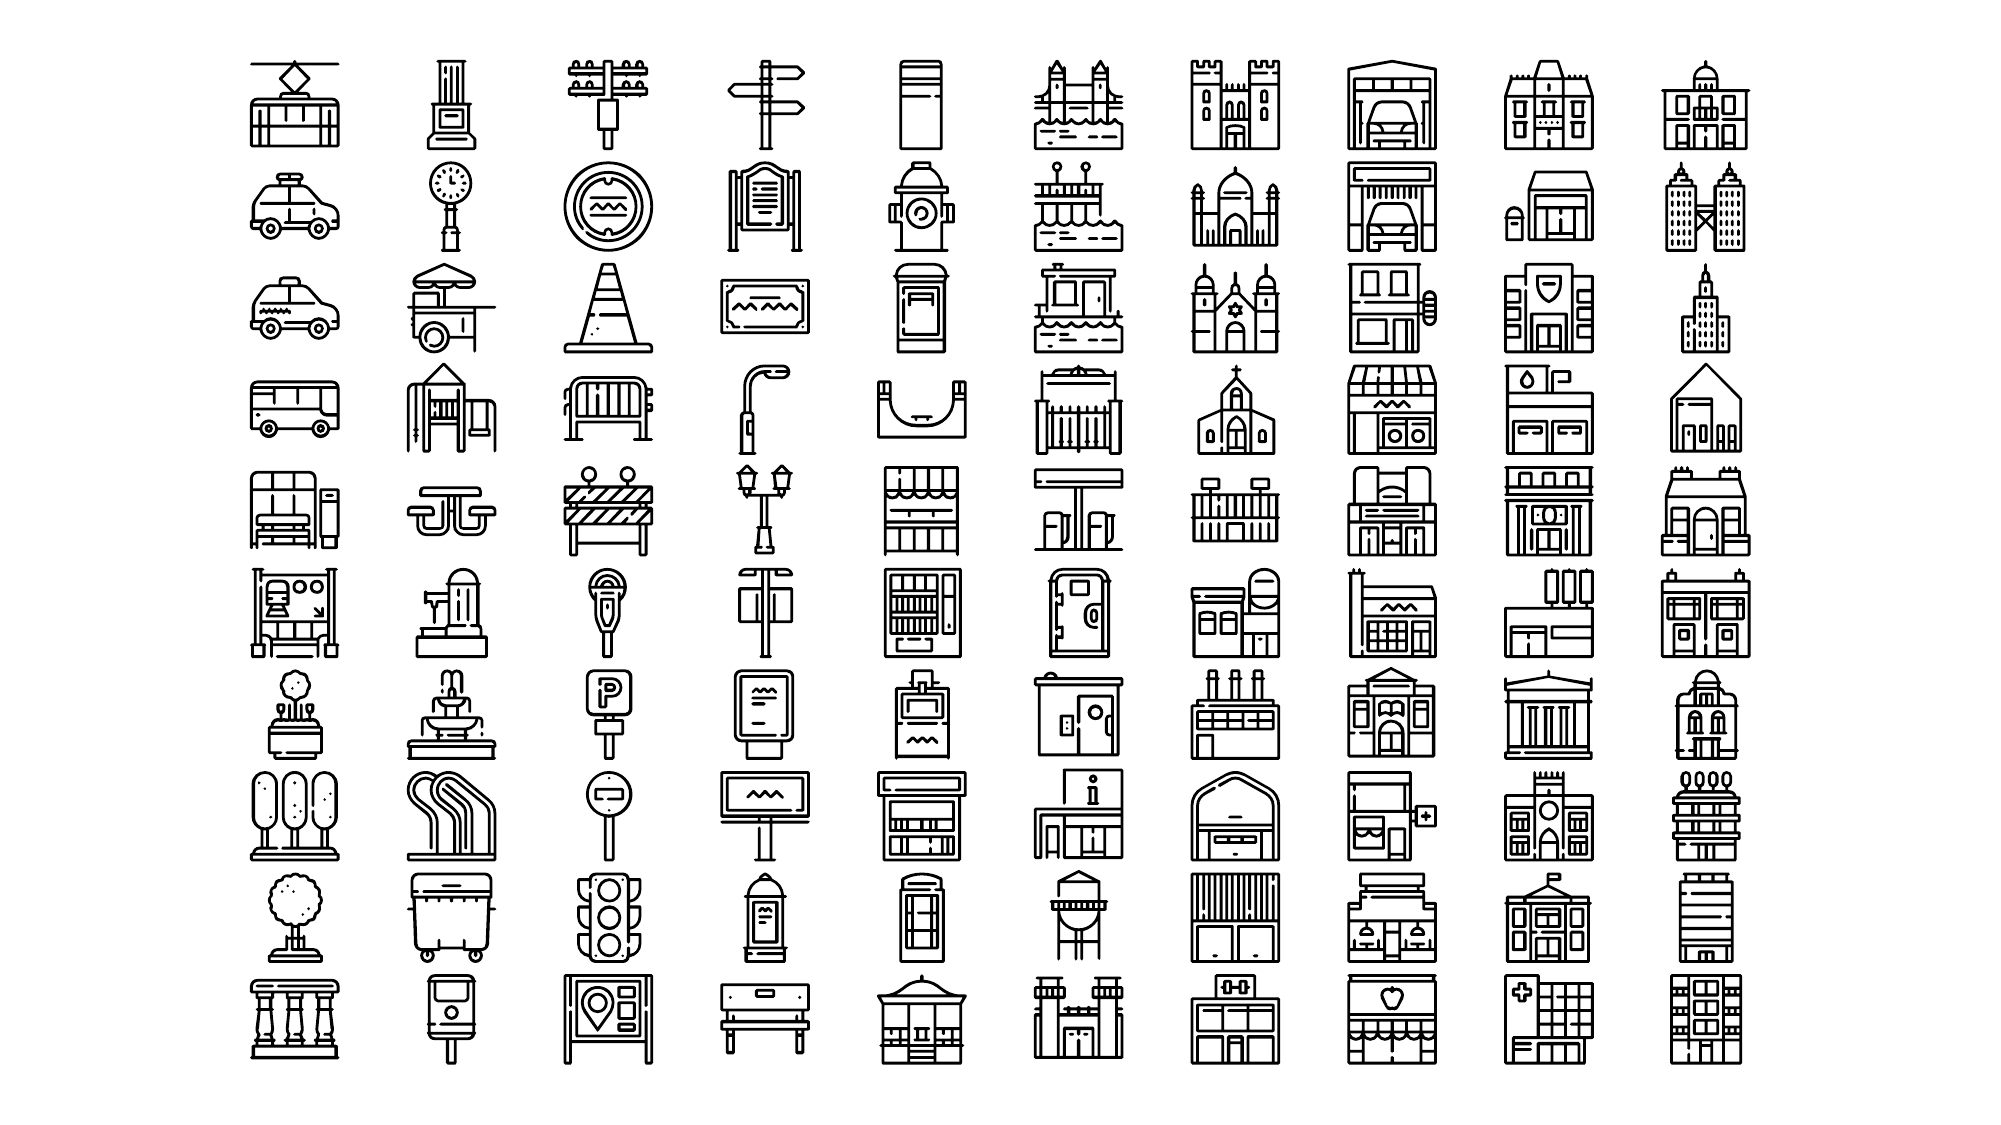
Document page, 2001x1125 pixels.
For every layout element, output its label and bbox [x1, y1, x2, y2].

text_box [267, 669, 323, 760]
text_box [1672, 771, 1741, 862]
text_box [563, 974, 654, 1065]
text_box [249, 771, 340, 862]
text_box [249, 380, 340, 439]
text_box [877, 974, 967, 1065]
text_box [585, 771, 633, 862]
text_box [249, 172, 340, 240]
text_box [1190, 165, 1281, 247]
text_box [892, 262, 950, 354]
text_box [1660, 466, 1751, 557]
text_box [1033, 59, 1124, 151]
text_box [1190, 477, 1281, 543]
text_box [588, 567, 627, 659]
text_box [1347, 872, 1437, 963]
text_box [406, 771, 497, 862]
text_box [1504, 669, 1593, 760]
text_box [1504, 872, 1593, 963]
text_box [1670, 974, 1743, 1065]
text_box [563, 466, 654, 557]
text_box [1197, 364, 1276, 455]
text_box [406, 669, 497, 760]
text_box [899, 59, 943, 151]
text_box [1504, 262, 1594, 354]
text_box [720, 983, 810, 1055]
text_box [406, 262, 497, 354]
text_box [1033, 976, 1124, 1059]
text_box [319, 488, 340, 550]
text_box [1504, 206, 1525, 242]
text_box [1504, 466, 1594, 496]
text_box [406, 362, 497, 453]
text_box [735, 464, 794, 555]
text_box [1527, 170, 1594, 242]
text_box [249, 978, 340, 1060]
text_box [1347, 364, 1437, 455]
text_box [733, 669, 795, 760]
text_box [1347, 59, 1437, 151]
text_box [1347, 466, 1437, 557]
text_box [1033, 364, 1124, 455]
text_box [1504, 498, 1594, 557]
text_box [567, 59, 649, 151]
text_box [1504, 771, 1594, 862]
text_box [1033, 161, 1124, 252]
text_box [577, 872, 642, 963]
text_box [249, 470, 317, 550]
text_box [267, 872, 323, 963]
text_box [877, 380, 967, 439]
text_box [1504, 59, 1594, 151]
text_box [1047, 567, 1112, 659]
text_box [249, 59, 340, 148]
text_box [1347, 161, 1437, 252]
text_box [1681, 262, 1731, 354]
text_box [742, 872, 789, 963]
text_box [563, 161, 654, 252]
text_box [1190, 771, 1281, 862]
text_box [563, 376, 654, 441]
text_box [1504, 364, 1594, 455]
text_box [1660, 567, 1751, 659]
text_box [1190, 262, 1281, 354]
text_box [415, 567, 488, 659]
text_box [1504, 567, 1594, 659]
text_box [1670, 362, 1743, 453]
text_box [1190, 59, 1281, 151]
text_box [585, 669, 633, 760]
text_box [426, 974, 477, 1065]
text_box [883, 466, 959, 557]
text_box [1033, 768, 1124, 860]
text_box [563, 262, 654, 354]
text_box [720, 771, 810, 862]
text_box [1190, 974, 1281, 1065]
text_box [406, 872, 497, 963]
text_box [888, 161, 955, 252]
text_box [738, 364, 791, 455]
text_box [1347, 667, 1436, 758]
text_box [1665, 161, 1746, 252]
text_box [1678, 872, 1734, 963]
text_box [406, 486, 497, 537]
text_box [894, 669, 950, 760]
text_box [1033, 671, 1124, 757]
text_box [1190, 567, 1281, 659]
text_box [1049, 870, 1109, 961]
text_box [426, 59, 477, 151]
text_box [1504, 974, 1594, 1065]
text_box [1347, 567, 1437, 659]
text_box [1190, 872, 1281, 963]
text_box [1347, 262, 1437, 354]
text_box [877, 771, 967, 862]
text_box [429, 161, 473, 252]
text_box [727, 161, 804, 252]
text_box [1347, 771, 1437, 862]
text_box [720, 278, 810, 335]
text_box [1660, 59, 1751, 151]
text_box [727, 59, 805, 151]
text_box [249, 567, 340, 659]
text_box [1190, 669, 1281, 760]
text_box [1674, 669, 1739, 760]
text_box [1033, 468, 1124, 551]
text_box [738, 567, 794, 659]
text_box [249, 276, 340, 340]
text_box [1347, 974, 1437, 1065]
text_box [1033, 262, 1124, 354]
text_box [899, 872, 945, 963]
text_box [883, 567, 962, 659]
